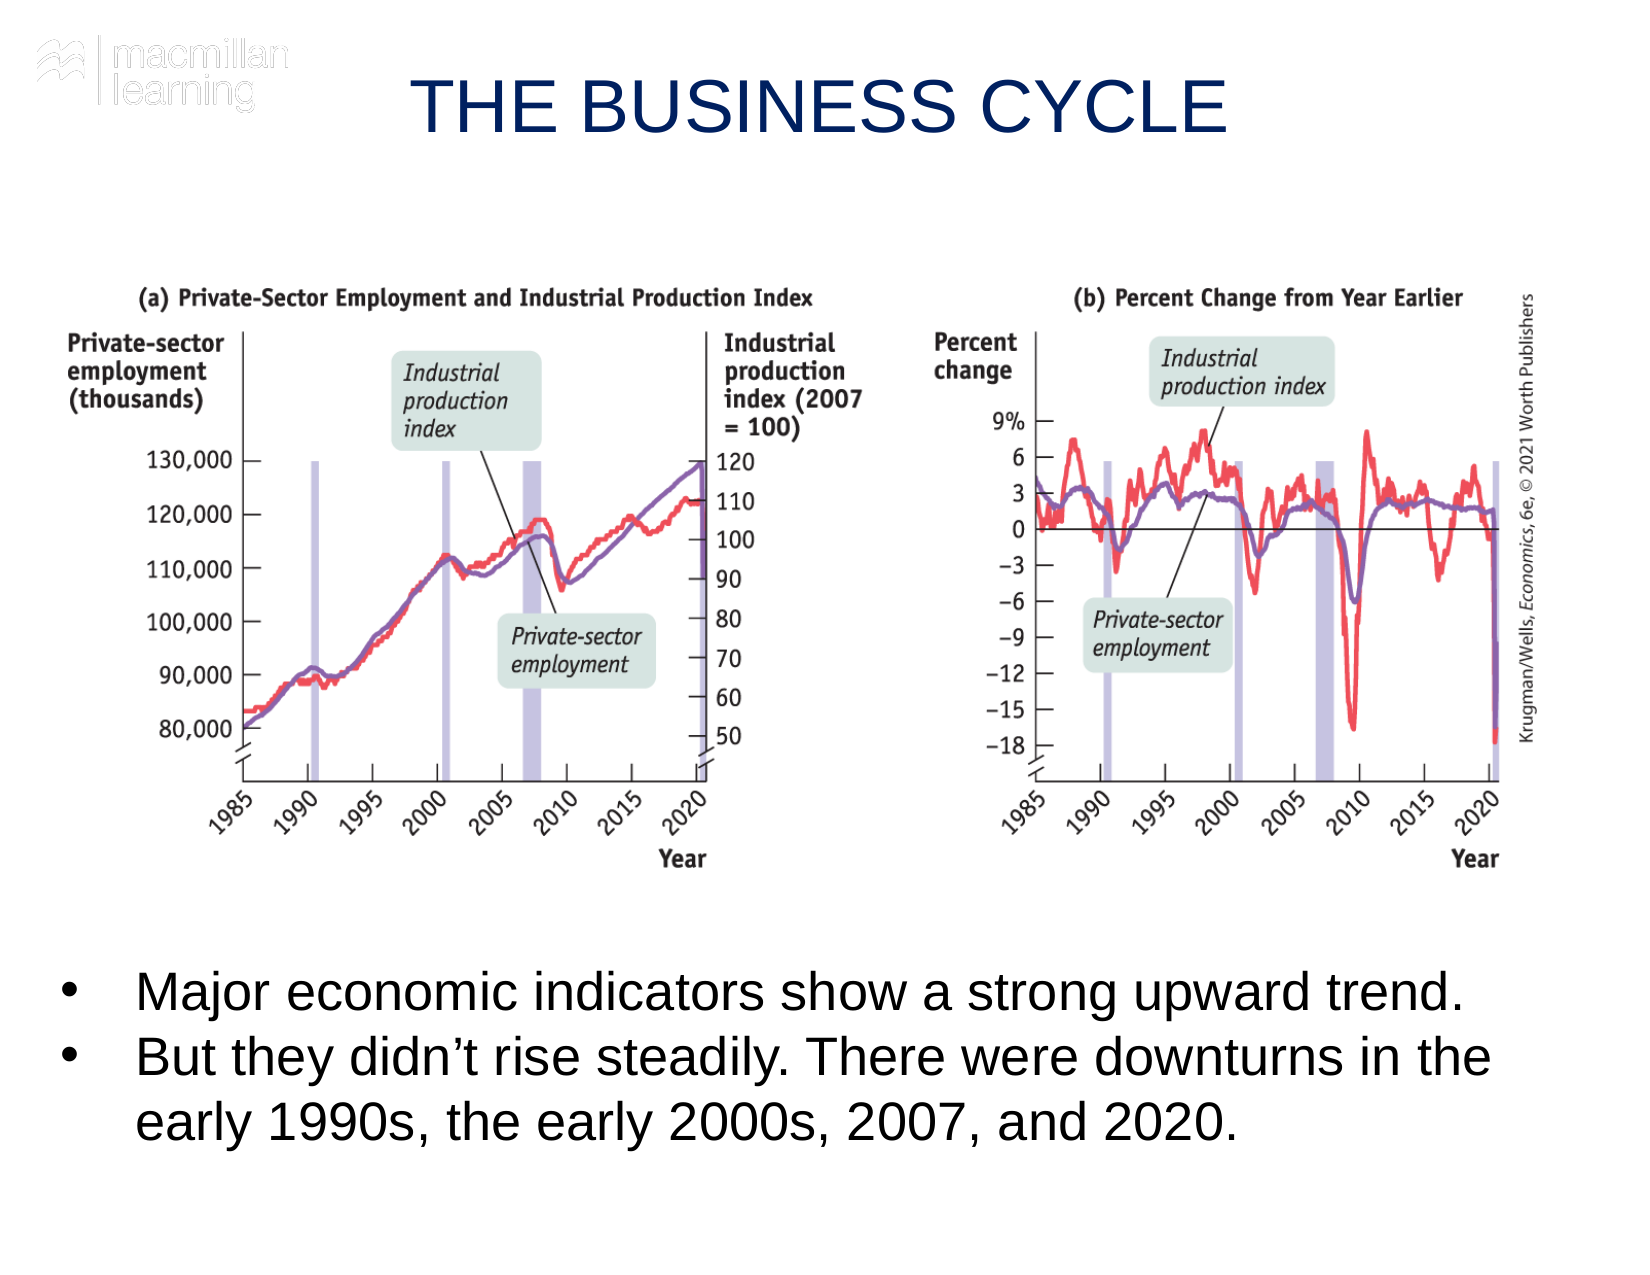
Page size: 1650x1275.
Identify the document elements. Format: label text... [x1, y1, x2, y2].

text_box Major economic indicators show a strong upward trend. But they didn’t rise steadily. There were downturns in the early 1990s, the early 2000s, 2007, and 2020. [45, 948, 1640, 1159]
title THE BUSINESS CYCLE [0, 21, 1640, 184]
picture [65, 283, 1540, 871]
